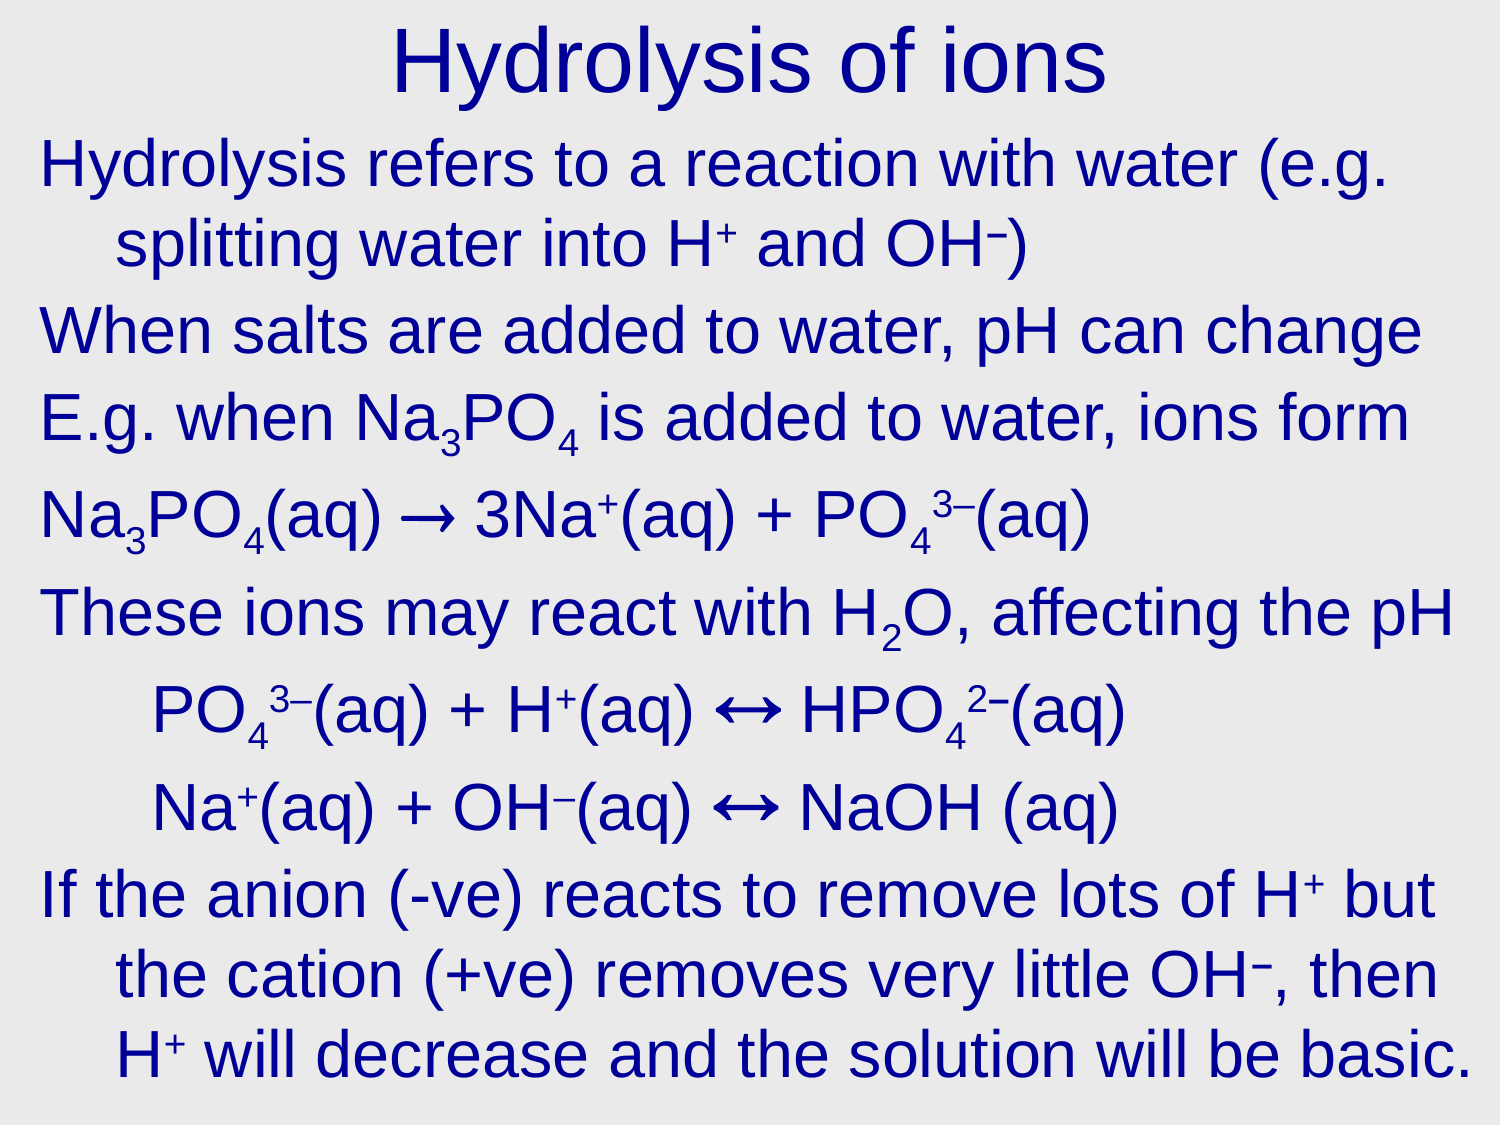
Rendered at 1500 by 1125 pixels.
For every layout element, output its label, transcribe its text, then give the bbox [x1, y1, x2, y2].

title Hydrolysis of ions [112, 12, 1388, 101]
list Hydrolysis refers to a reaction with water (e.g. splitting water into H+ and OH–) When salts are added to water, pH can change E.g. when Na3PO4 is added to water, ions form Na3PO4(aq)  3Na+(aq) + PO43–(aq) These ions may react with H2O, affecting the pH PO43–(aq) + H+(aq)  HPO42–(aq) Na+(aq) + OH–(aq)  NaOH (aq) If the anion (-ve) reacts to remove lots of H+ but the cation (+ve) removes very little OH–, then H+ will decrease and the solution will be basic. [24, 112, 1500, 1088]
